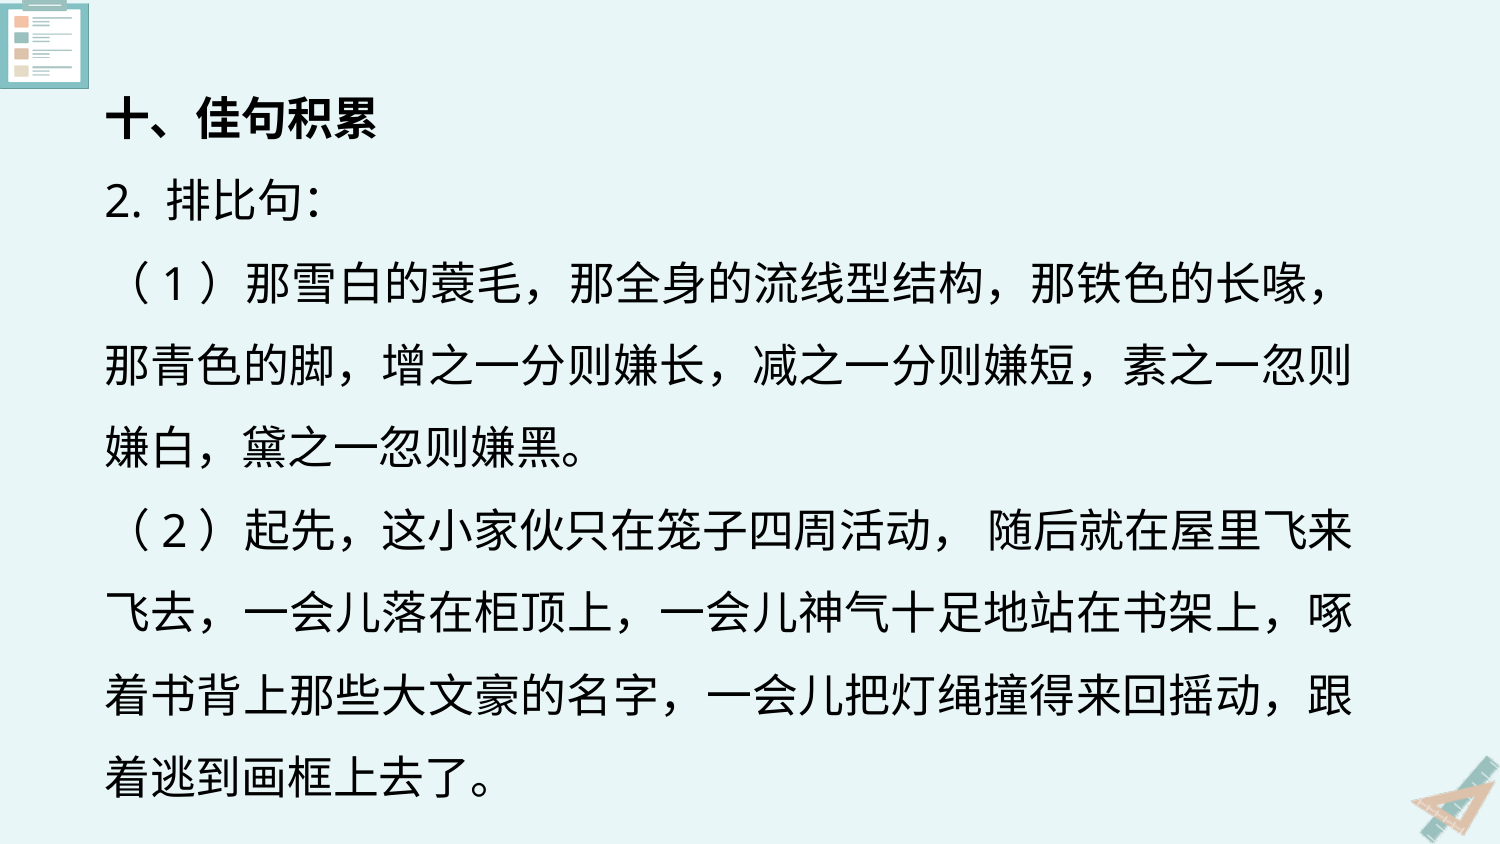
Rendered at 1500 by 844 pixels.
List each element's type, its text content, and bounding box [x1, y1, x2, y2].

text_box 十、佳句积累 2. 排比句： （1）那雪白的蓑毛，那全身的流线型结构，那铁色的长喙，那青色的脚，增之一分则嫌长，减之一分则嫌短，素之一忽则嫌白，黛之一忽则嫌黑。 （2）起先，这小家伙只在笼子四周活动， 随后就在屋里飞来飞去，一会儿落在柜顶上，一会儿神气十足地站在书架上，啄着书背上那些大文豪的名字，一会儿把灯绳撞得来回摇动，跟着逃到画框上去了。 [89, 54, 1369, 812]
picture [1411, 755, 1500, 844]
picture [0, 0, 89, 89]
